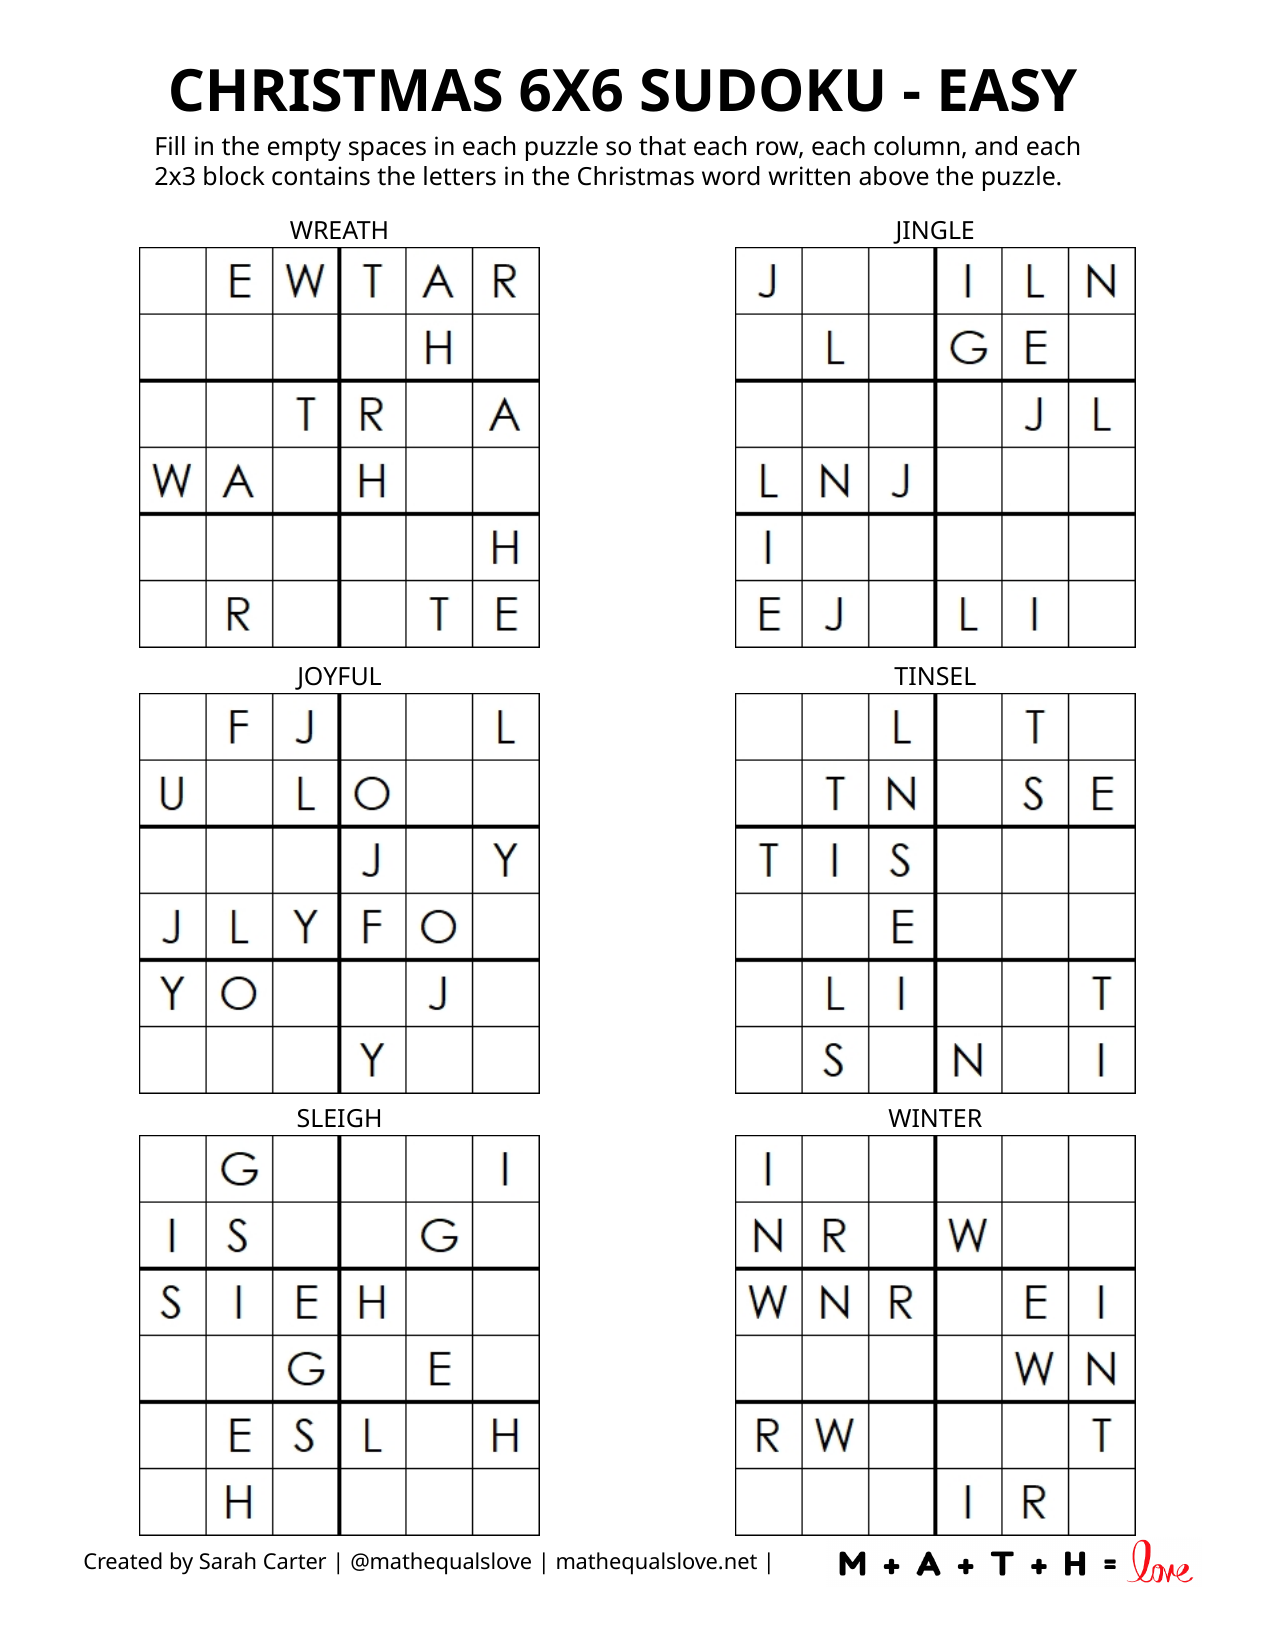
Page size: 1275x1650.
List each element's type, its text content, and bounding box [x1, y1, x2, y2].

picture [139, 1134, 541, 1536]
picture [139, 247, 541, 649]
text_box SLEIGH [139, 1102, 540, 1134]
picture [734, 693, 1136, 1095]
text_box TINSEL [735, 660, 1136, 693]
text_box CHRISTMAS 6X6 SUDOKU - EASY [68, 45, 1178, 131]
text_box JINGLE [735, 214, 1136, 247]
text_box Created by Sarah Carter | @mathequalslove | mathequalslove.net | [68, 1540, 826, 1582]
text_box WINTER [735, 1102, 1136, 1134]
text_box Fill in the empty spaces in each puzzle so that each row, each column, and each 2x3 block contains the letters in the Christmas word written above the puzzle. [139, 123, 1136, 198]
picture [734, 1134, 1203, 1588]
picture [734, 247, 1136, 649]
picture [139, 693, 541, 1095]
text_box WREATH [139, 214, 540, 247]
text_box JOYFUL [139, 660, 540, 693]
